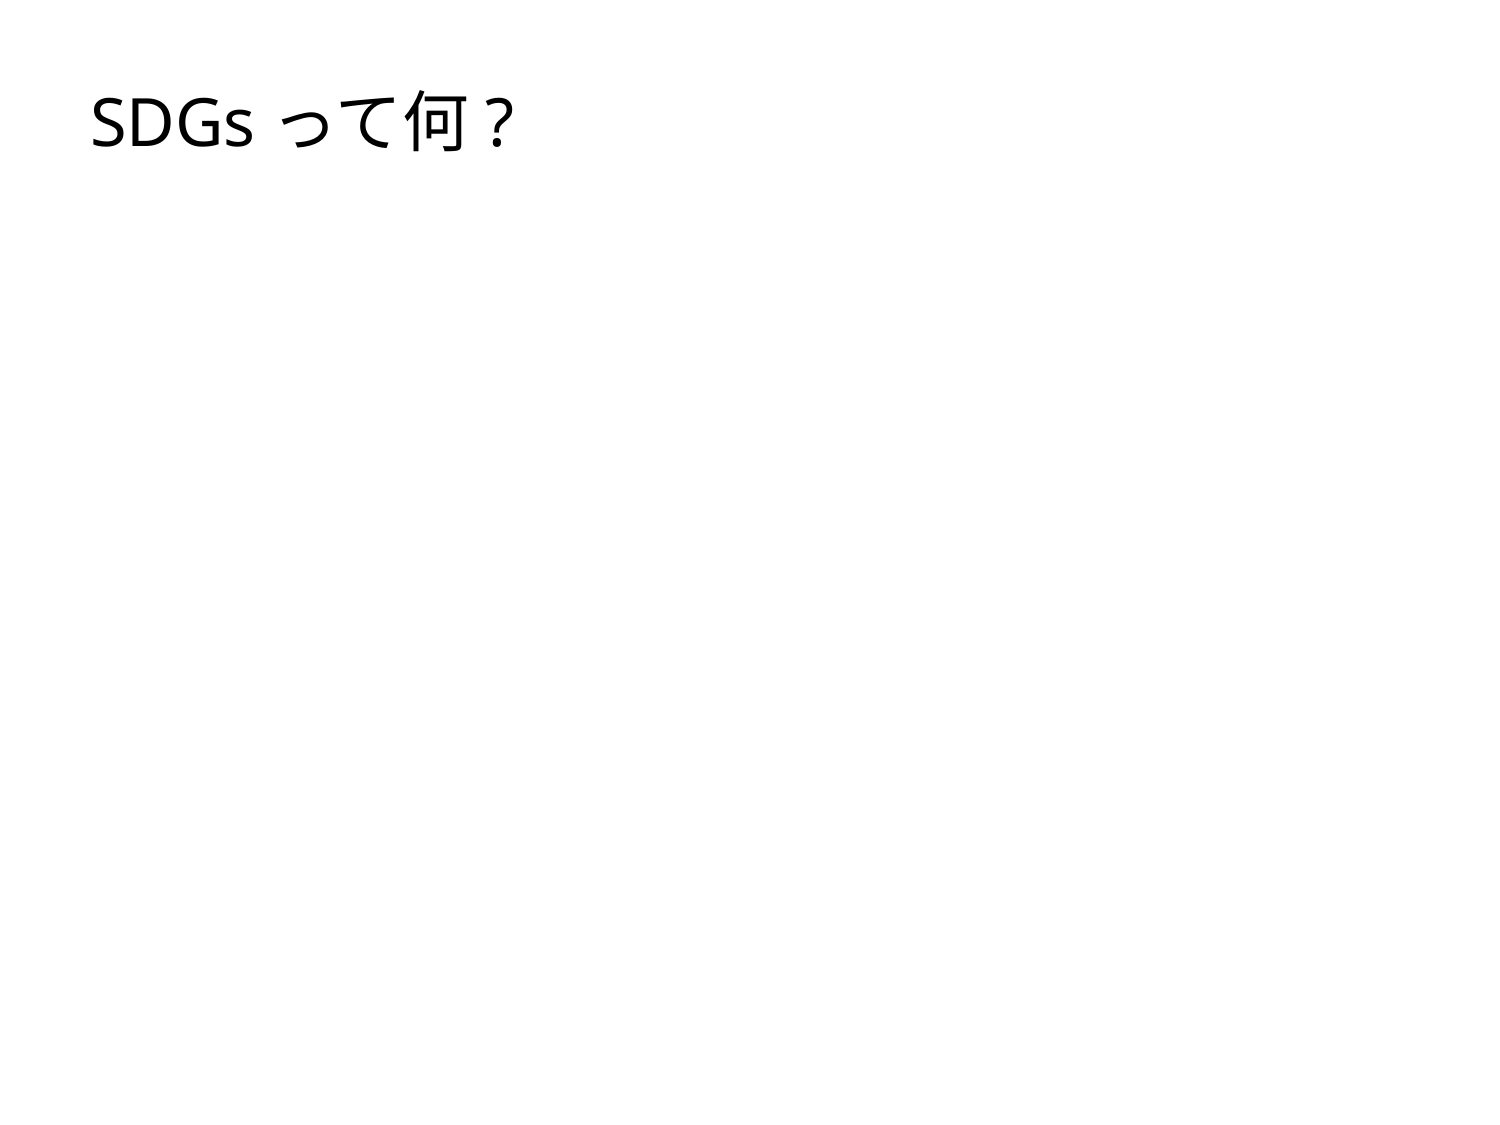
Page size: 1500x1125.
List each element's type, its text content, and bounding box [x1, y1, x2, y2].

title SDGsって何? [75, 87, 1388, 163]
